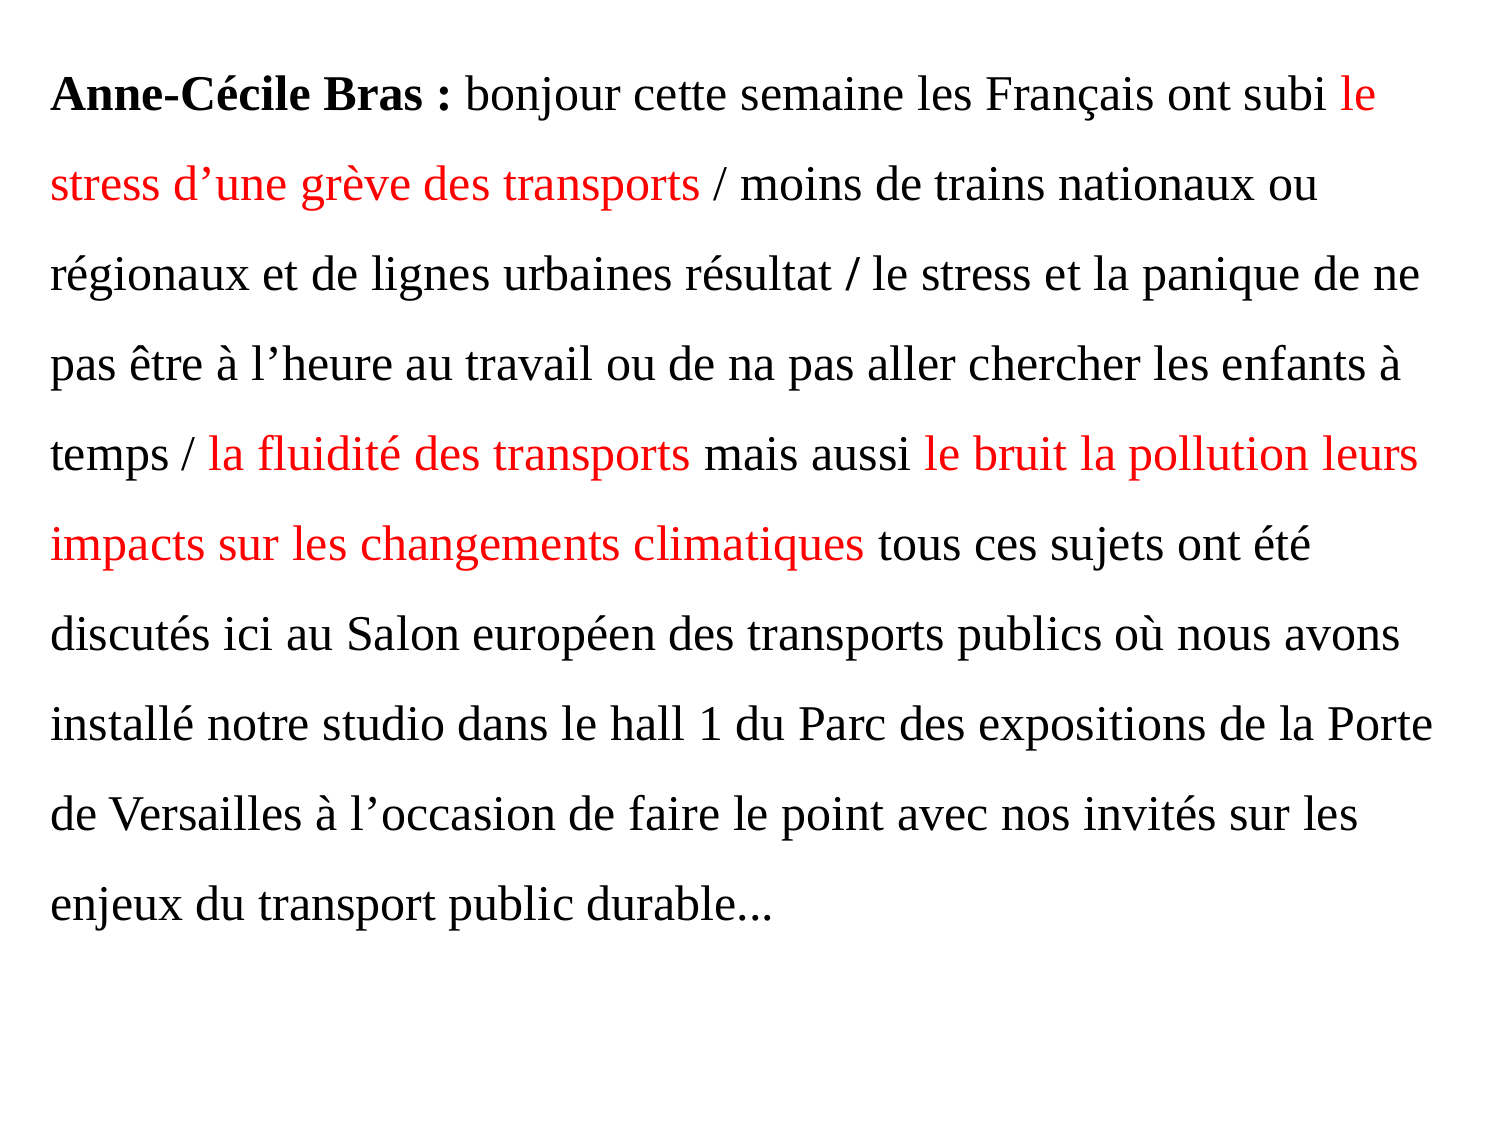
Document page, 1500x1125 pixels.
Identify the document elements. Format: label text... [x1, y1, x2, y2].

text_box Аnne-Cécile Bras : bonjour cette semaine les Français ont subi le stress d’une grève des transports / moins de trains nationaux ou régionaux et de lignes urbaines résultat / le stress et la panique de ne pas être à l’heure au travail ou de na pas aller chercher les enfants à temps / la fluidité des transports mais aussi le bruit la pollution leurs impacts sur les changements climatiques tous ces sujets ont été discutés ici au Salon européen des transports publics où nous avons installé notre studio dans le hall 1 du Parc des expositions de la Porte de Versailles à l’occasion de faire le point avec nos invités sur les enjeux du transport public durable... [35, 23, 1477, 939]
